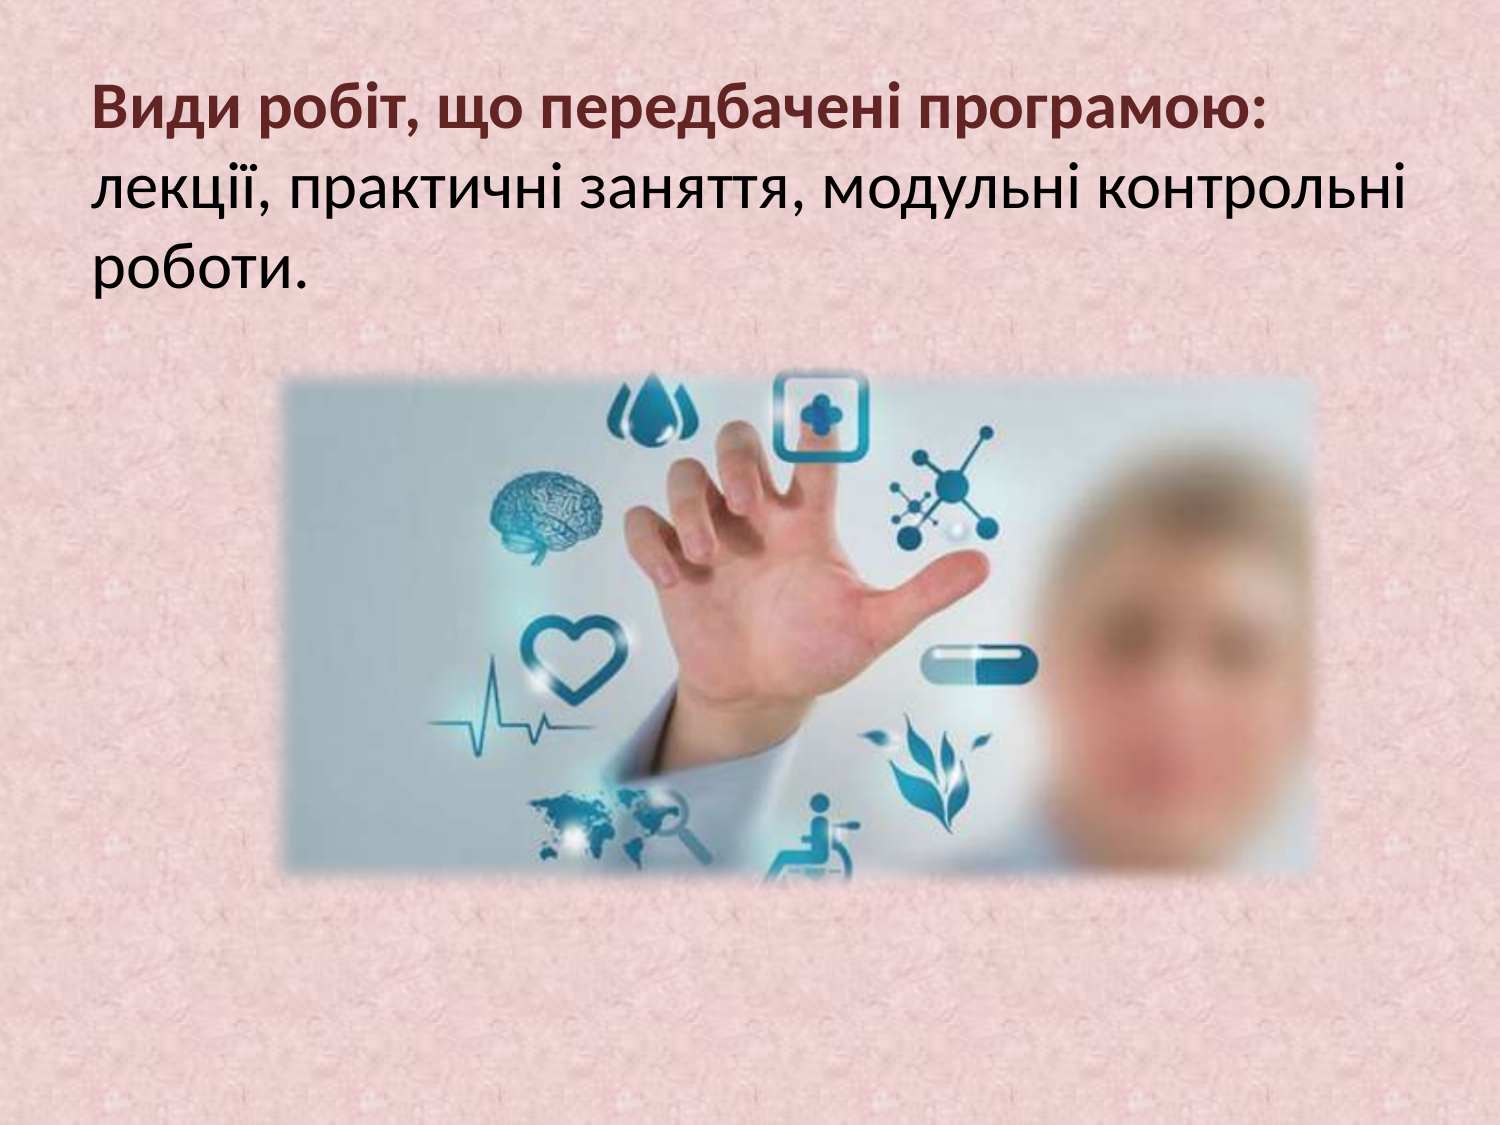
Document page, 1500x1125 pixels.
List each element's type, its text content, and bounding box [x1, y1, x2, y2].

list Види робіт, що передбачені програмою: лекції, практичні заняття, модульні контрольні роботи. [76, 54, 1427, 327]
picture [263, 361, 1329, 894]
